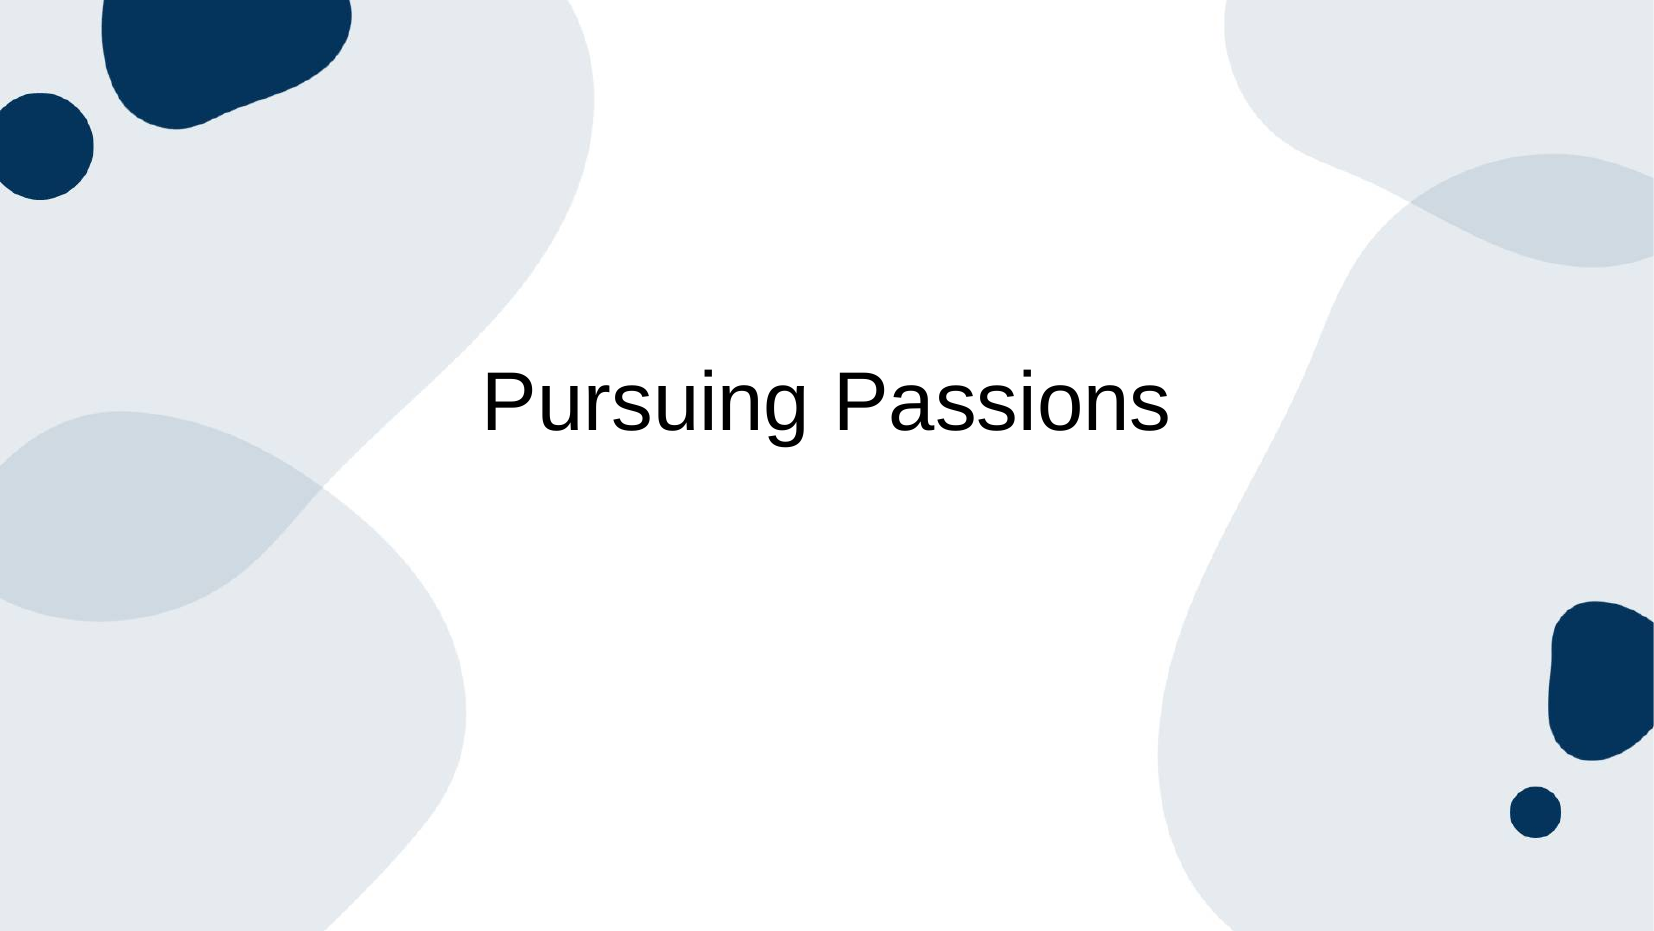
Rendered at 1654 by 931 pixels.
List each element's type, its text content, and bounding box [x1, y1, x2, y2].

picture [0, 0, 1654, 931]
subtitle Pursuing Passions [82, 37, 1571, 757]
